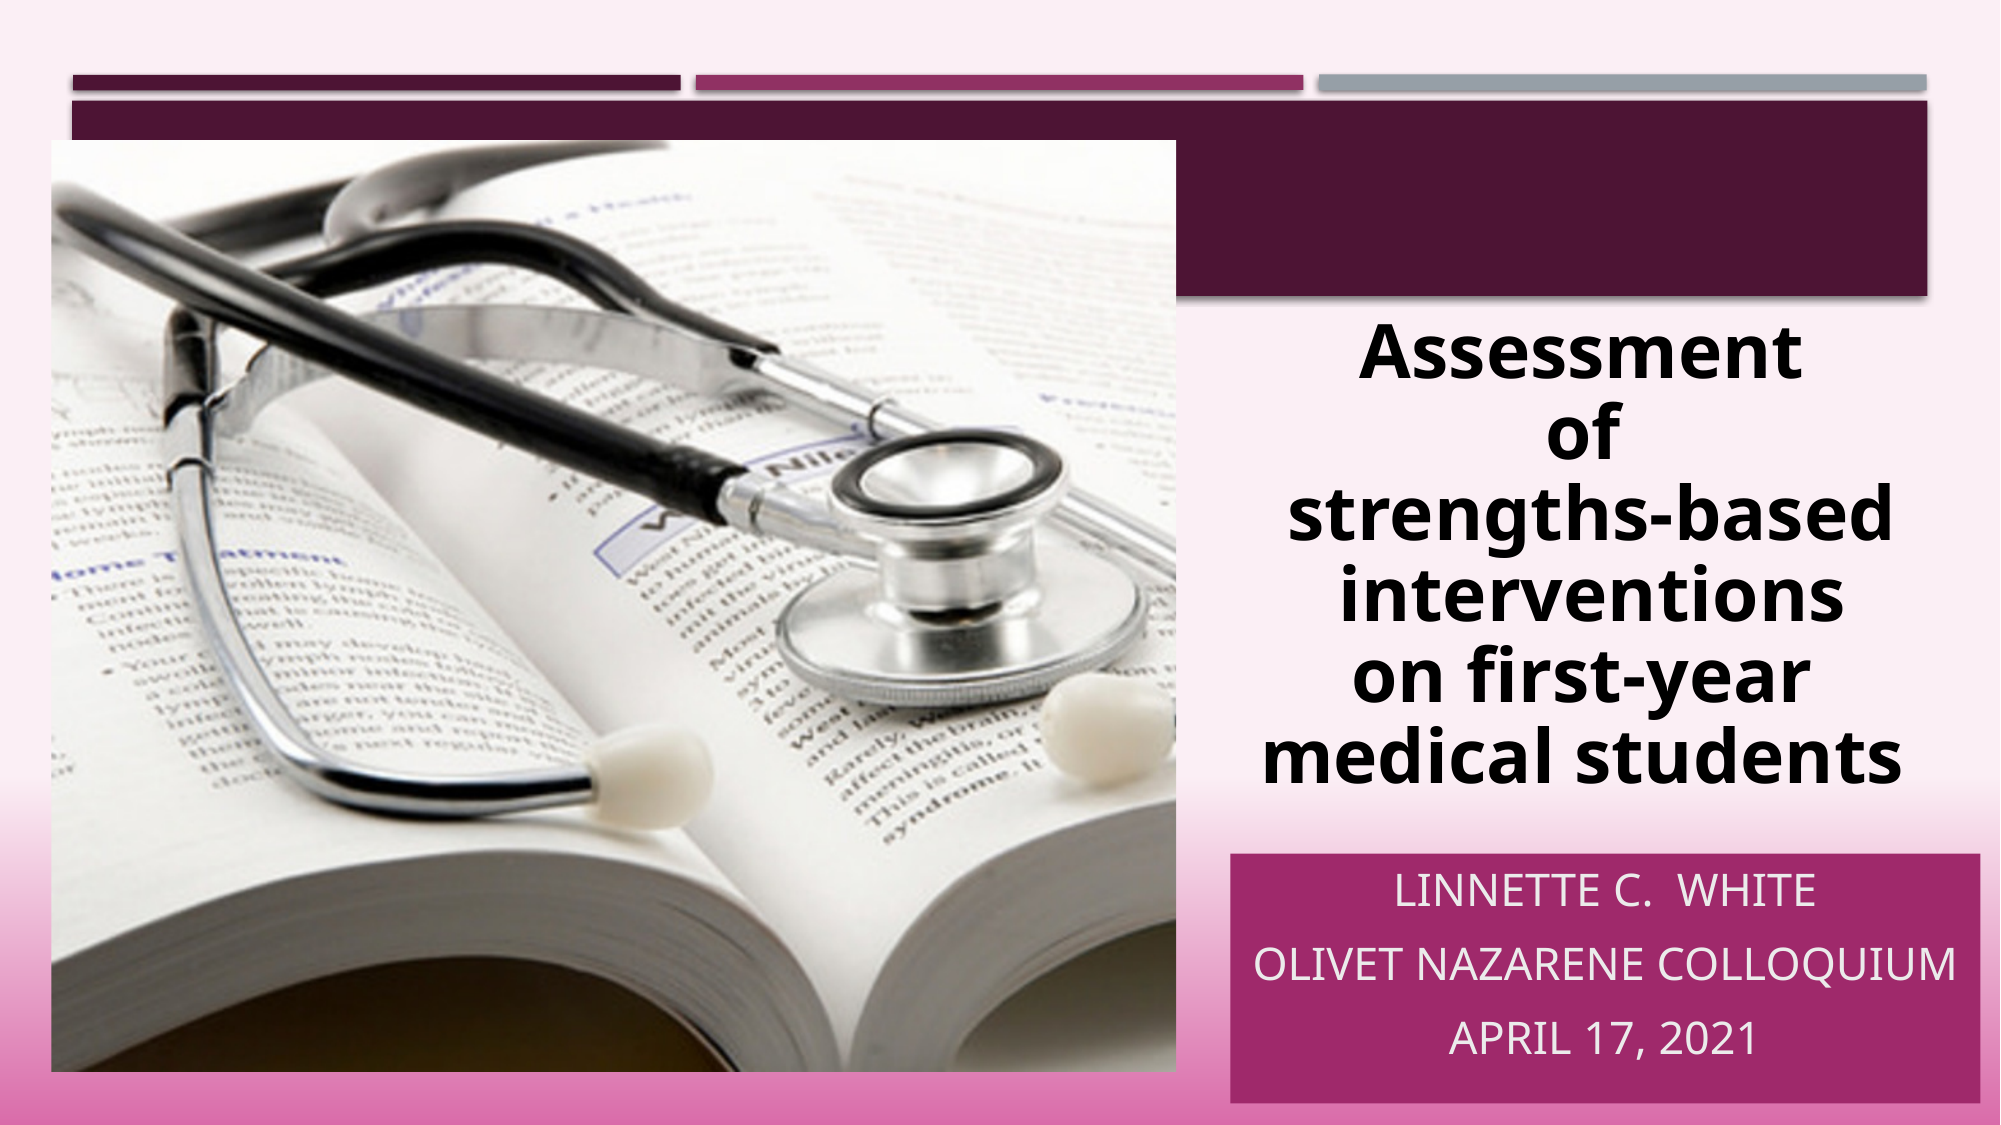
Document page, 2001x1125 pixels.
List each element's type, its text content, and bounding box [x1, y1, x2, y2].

text_box Assessment of strengths-based interventions on first-year medical students [1203, 306, 1981, 808]
picture [50, 139, 1177, 1072]
list Linnette C. White Olivet Nazarene Colloquium April 17, 2021 [1230, 853, 1981, 1104]
